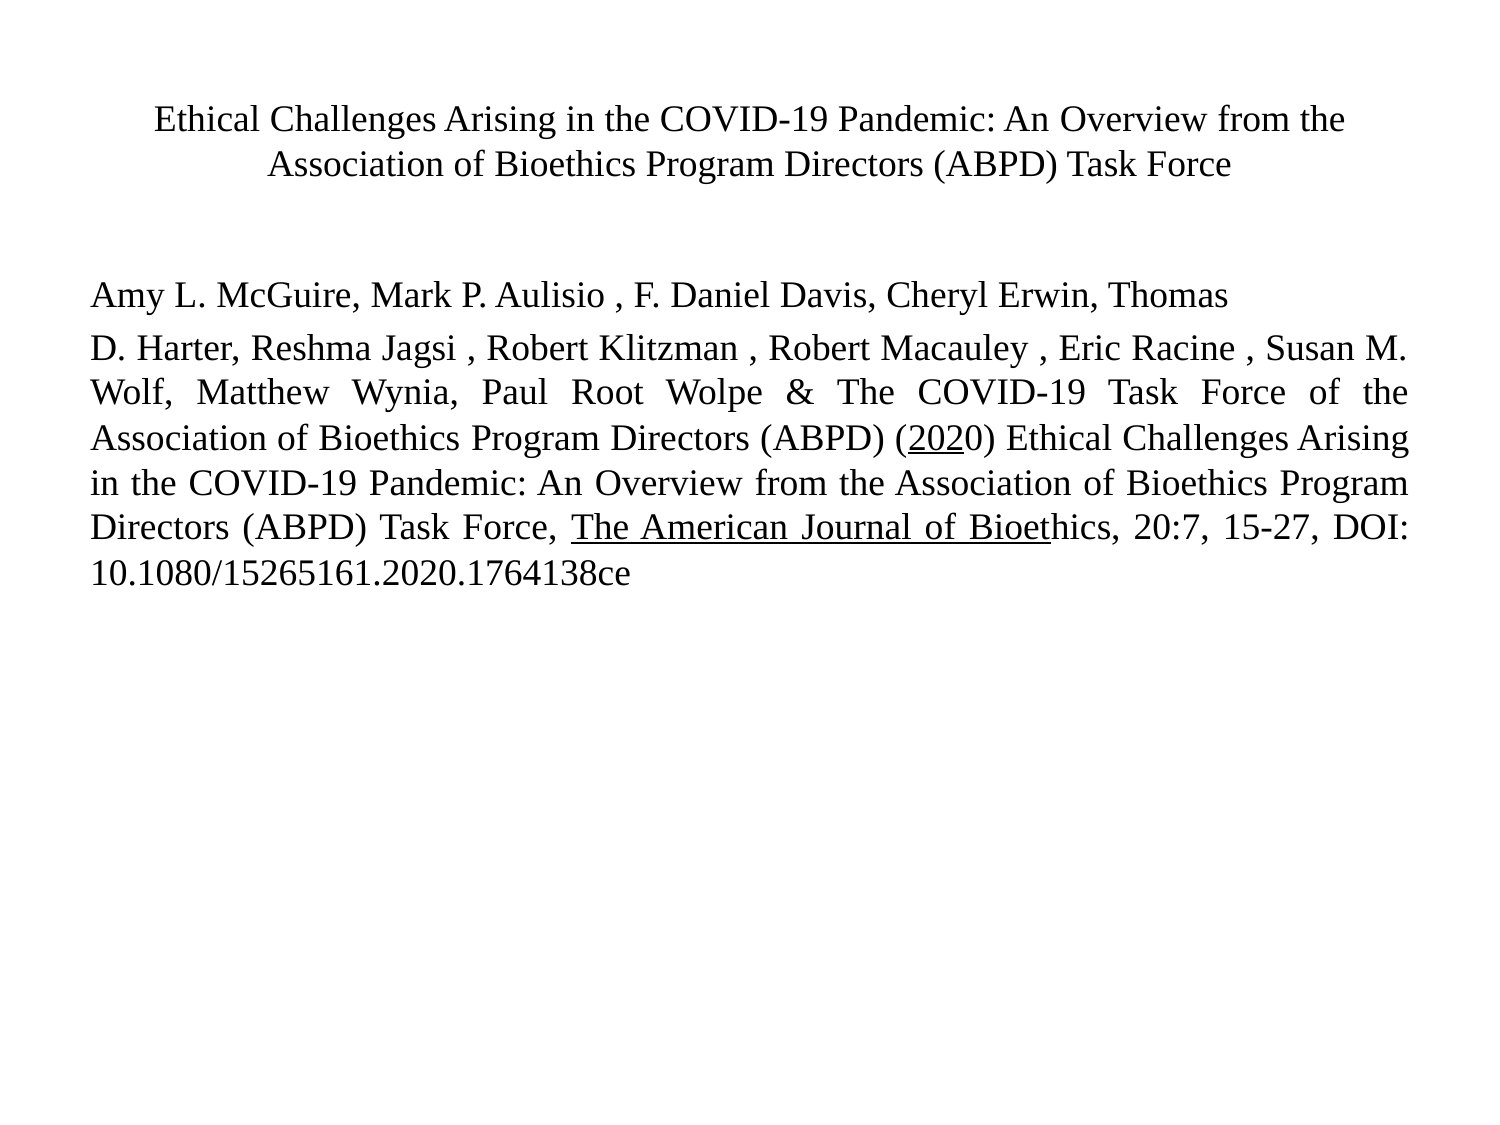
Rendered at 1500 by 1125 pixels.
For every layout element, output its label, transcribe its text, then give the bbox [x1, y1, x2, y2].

list Amy L. McGuire, Mark P. Aulisio , F. Daniel Davis, Cheryl Erwin, Thomas D. Harter, Reshma Jagsi , Robert Klitzman , Robert Macauley , Eric Racine , Susan M. Wolf, Matthew Wynia, Paul Root Wolpe & The COVID-19 Task Force of the Association of Bioethics Program Directors (ABPD) (2020) Ethical Challenges Arising in the COVID-19 Pandemic: An Overview from the Association of Bioethics Program Directors (ABPD) Task Force, The American Journal of Bioethics, 20:7, 15-27, DOI: 10.1080/15265161.2020.1764138ce [75, 262, 1425, 1005]
title Ethical Challenges Arising in the COVID-19 Pandemic: An Overview from the Association of Bioethics Program Directors (ABPD) Task Force [75, 45, 1425, 233]
